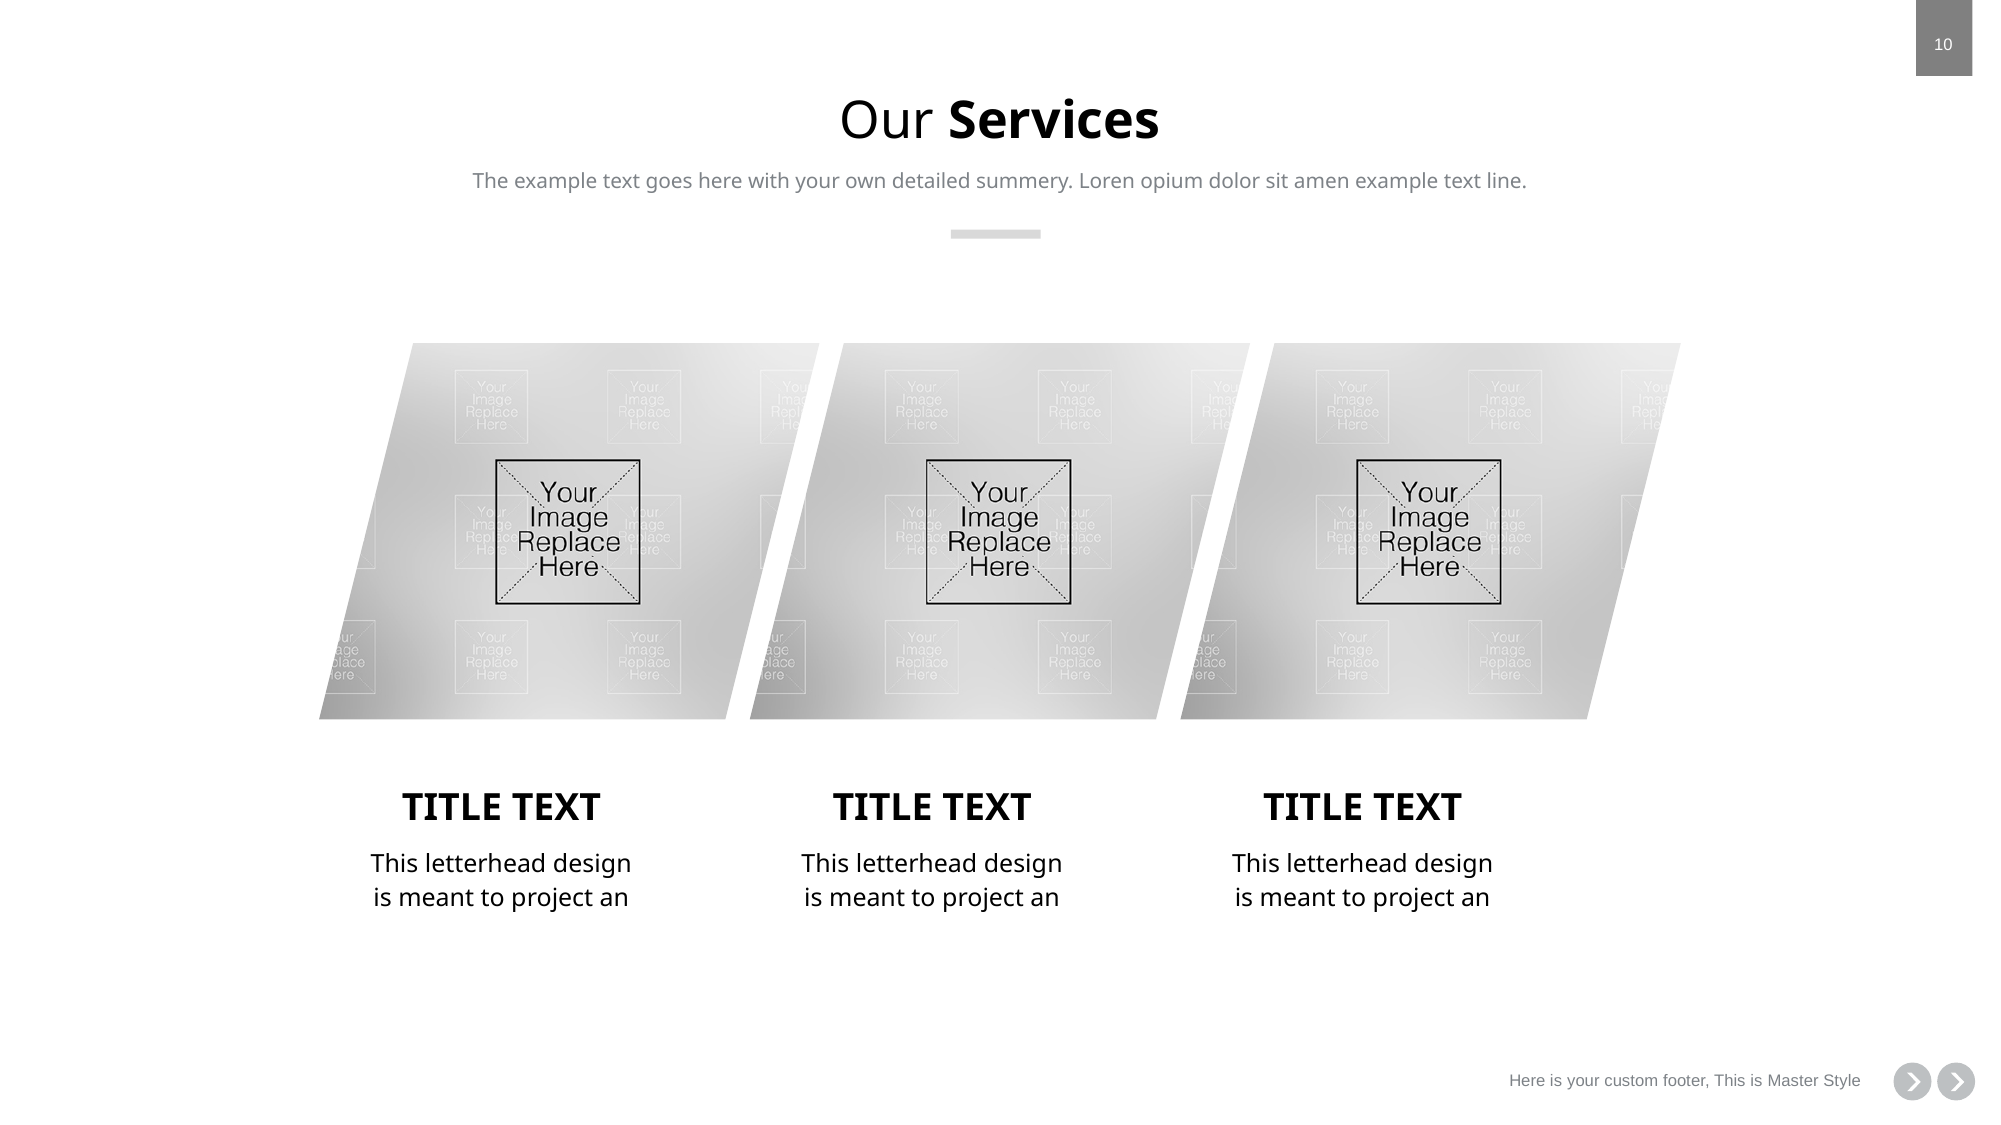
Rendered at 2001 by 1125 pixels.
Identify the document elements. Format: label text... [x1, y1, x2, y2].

picture [319, 343, 1681, 720]
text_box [792, 775, 1072, 913]
list Here is your custom footer, This is Master Style [1384, 1064, 1877, 1099]
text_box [362, 775, 641, 913]
title Our Services [137, 80, 1863, 163]
text_box The example text goes here with your own detailed summery. Loren opium dolor sit amen example text line. [407, 160, 1593, 201]
text_box [950, 229, 1042, 240]
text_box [1223, 775, 1503, 913]
